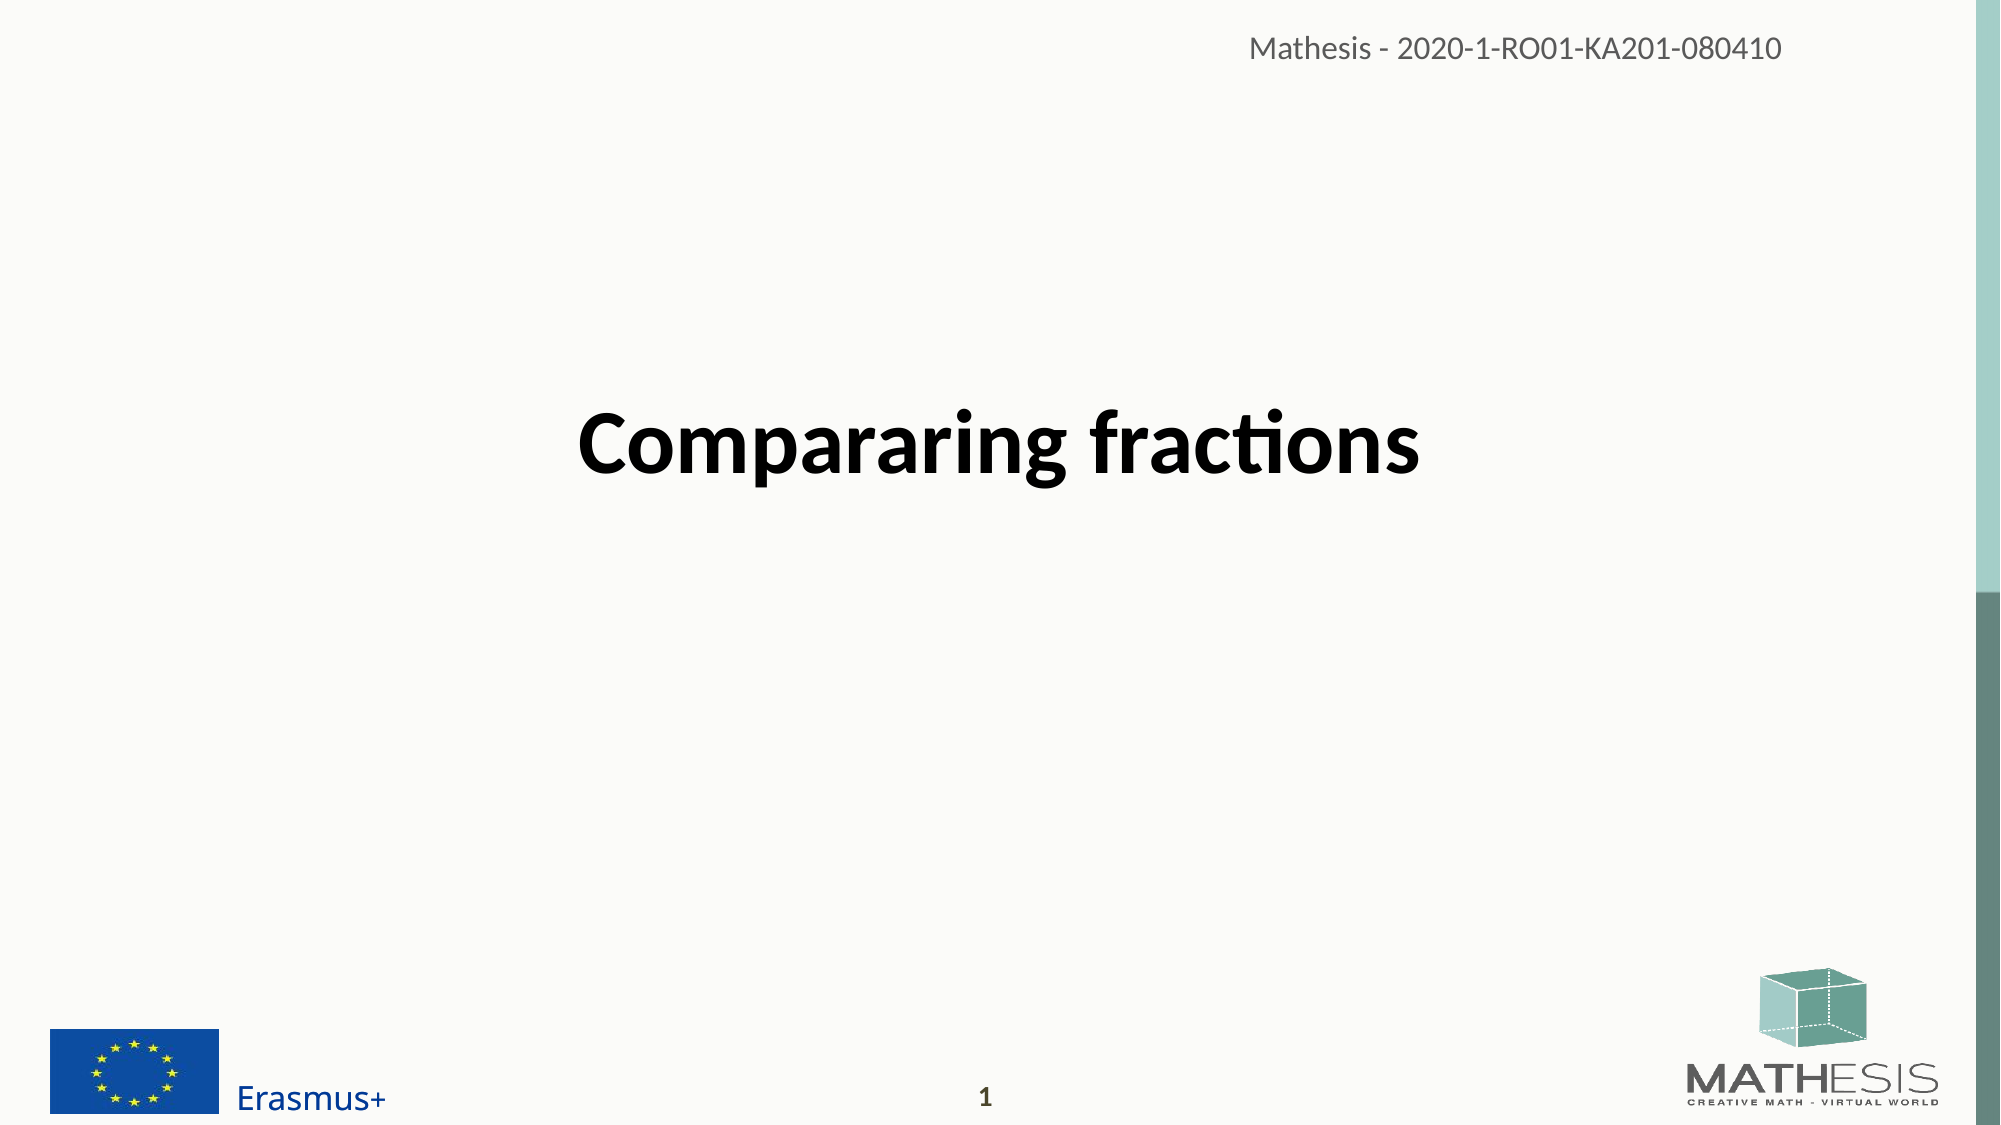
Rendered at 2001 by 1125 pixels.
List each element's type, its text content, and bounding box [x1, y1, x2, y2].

title Compararing fractions [99, 375, 1900, 563]
picture [50, 1029, 219, 1114]
